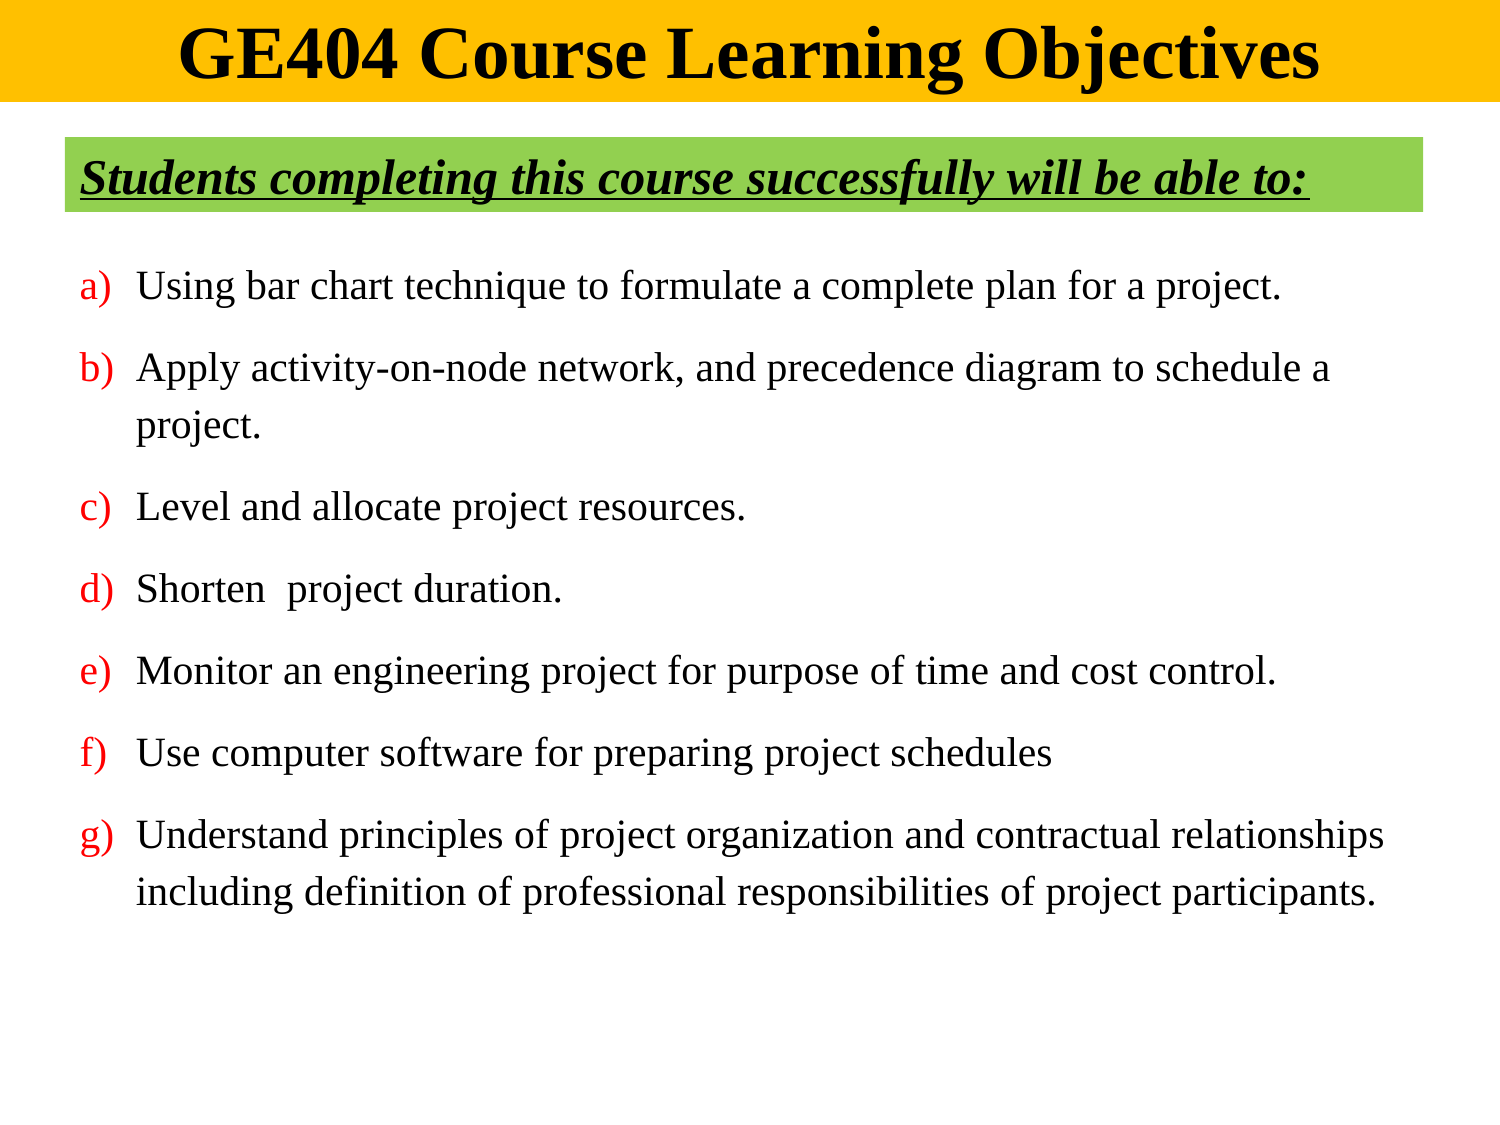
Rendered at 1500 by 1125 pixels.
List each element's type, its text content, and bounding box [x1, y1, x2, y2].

text_box Students completing this course successfully will be able to: [64, 137, 1424, 212]
title GE404 Course Learning Objectives [0, 0, 1500, 102]
text_box Using bar chart technique to formulate a complete plan for a project. Apply activity-on-node network, and precedence diagram to schedule a project. Level and allocate project resources. Shorten project duration. Monitor an engineering project for purpose of time and cost control. Use computer software for preparing project schedules Understand principles of project organization and contractual relationships including definition of professional responsibilities of project participants. [64, 243, 1450, 921]
